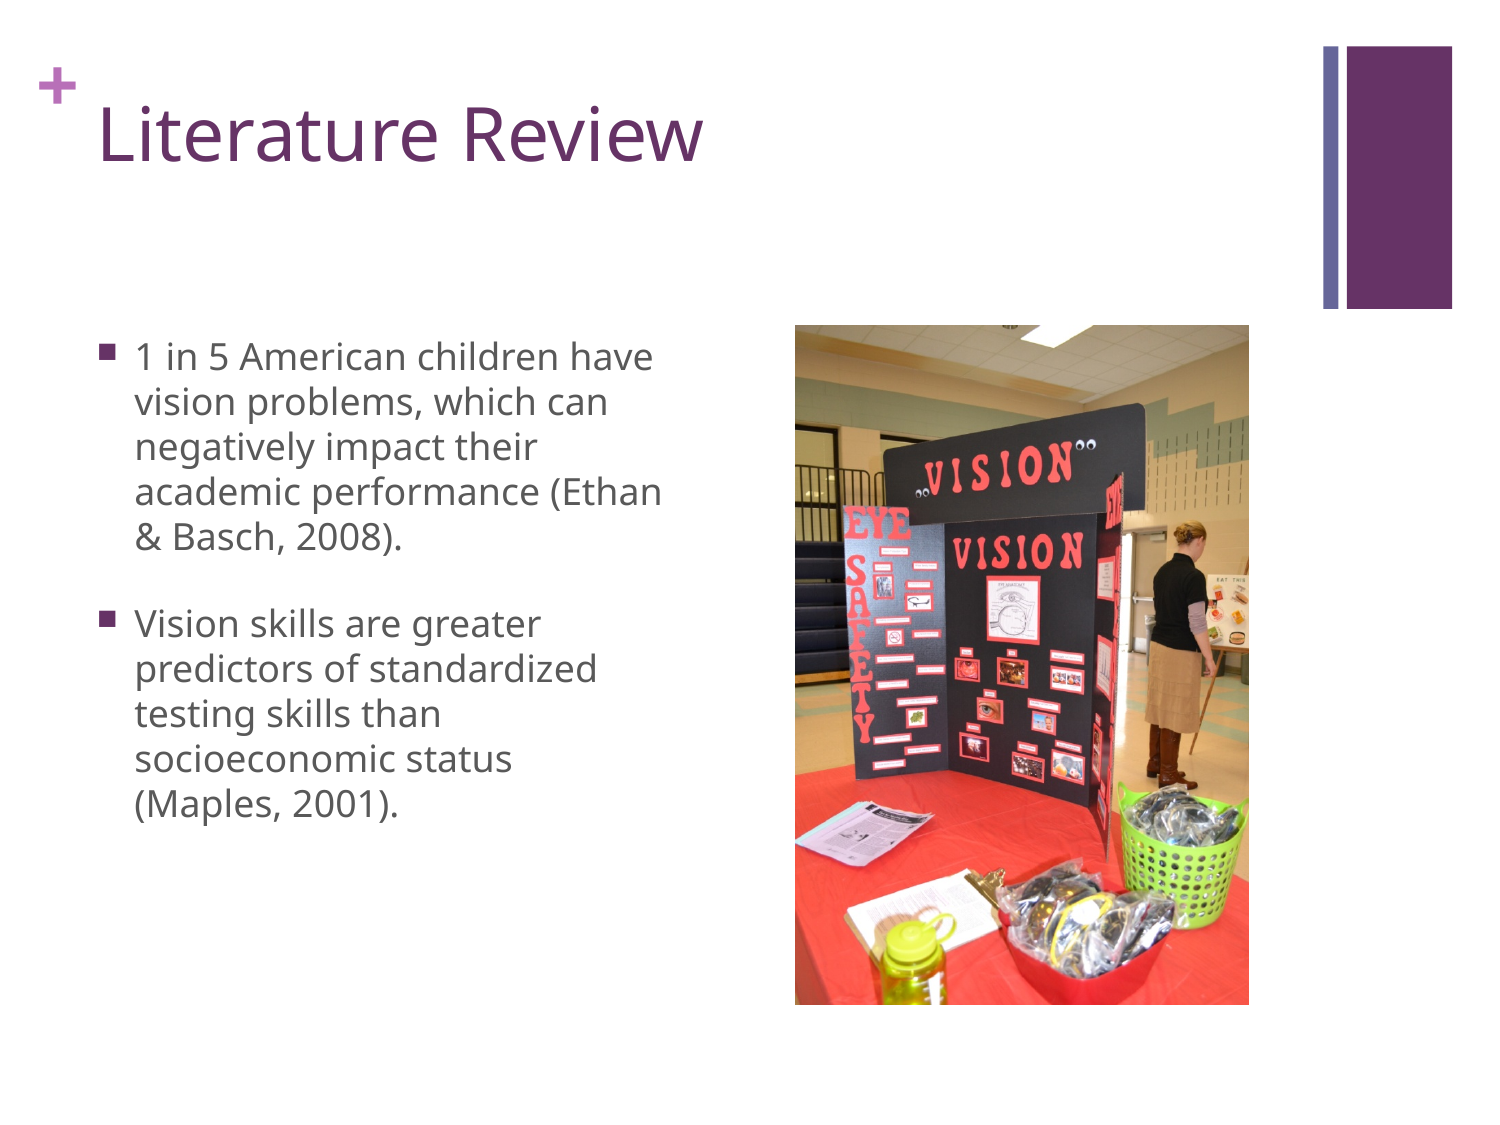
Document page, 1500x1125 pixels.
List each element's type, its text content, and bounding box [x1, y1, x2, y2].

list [794, 325, 1249, 1006]
title Literature Review [81, 79, 1322, 263]
list 1 in 5 American children have vision problems, which can negatively impact their academic performance (Ethan & Basch, 2008). Vision skills are greater predictors of standardized testing skills than socioeconomic status (Maples, 2001). [81, 325, 682, 1005]
